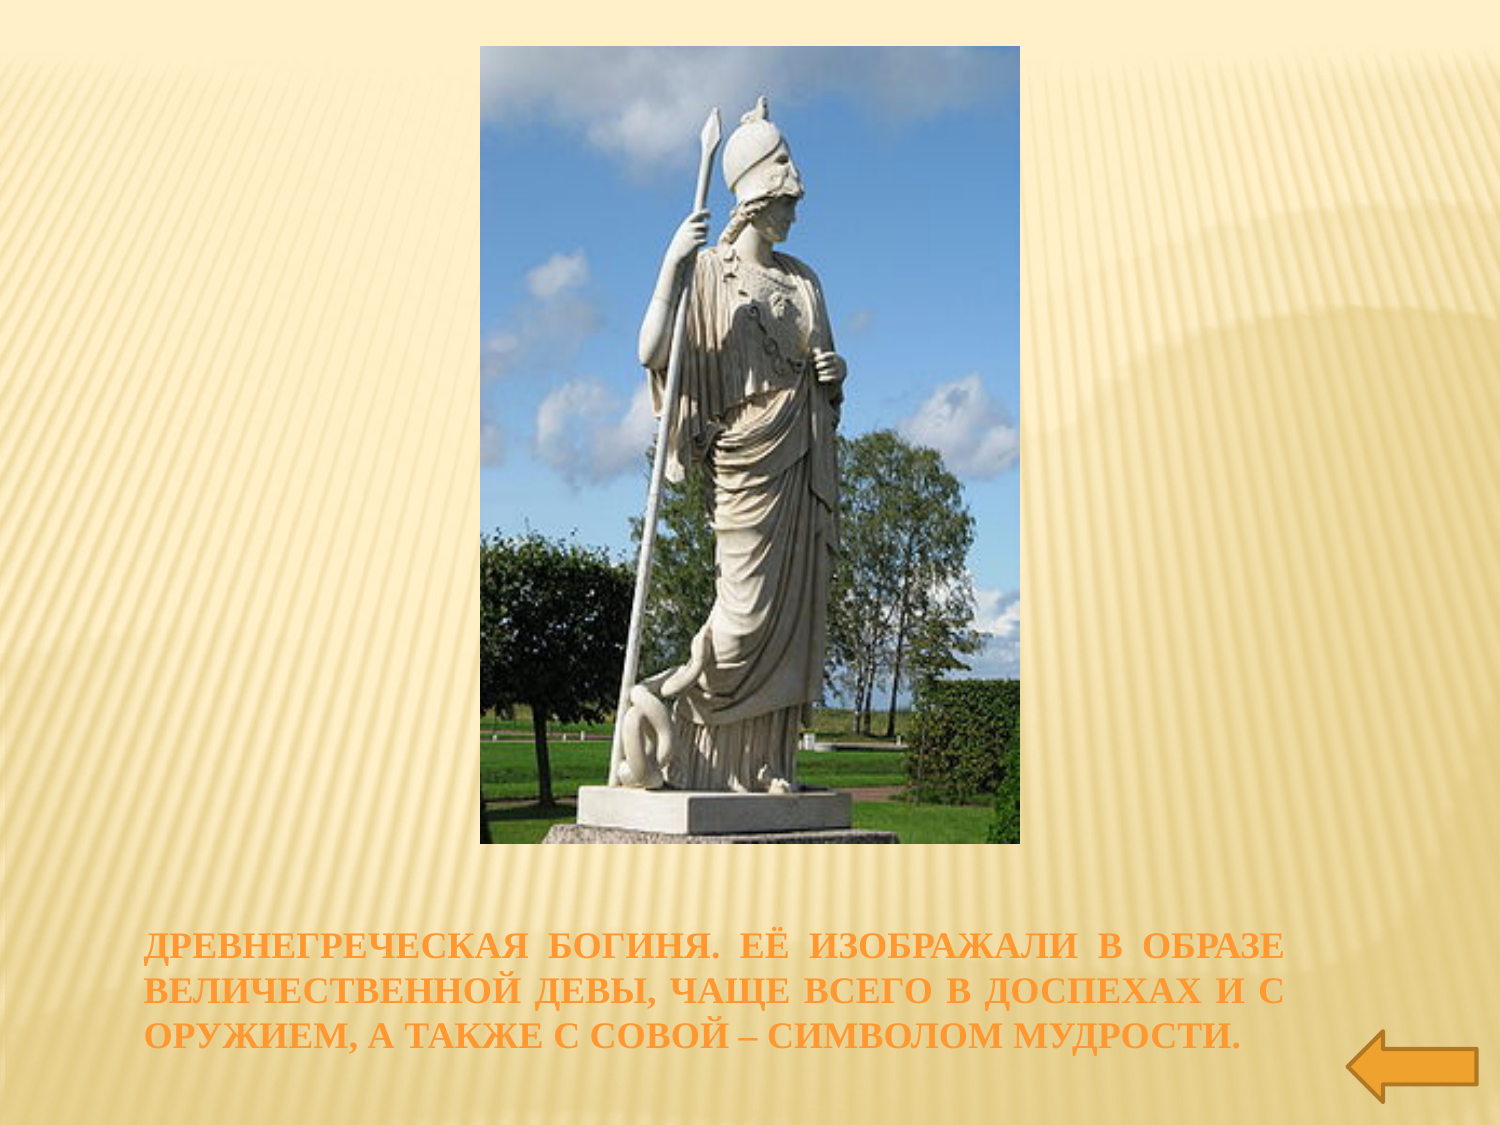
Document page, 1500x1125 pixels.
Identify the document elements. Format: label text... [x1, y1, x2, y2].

picture [480, 46, 1020, 844]
text_box Древнегреческая богиня. Её изображали в образе величественной девы, чаще всего в доспехах и с оружием, а также с совой – символом мудрости. [128, 913, 1301, 1064]
text_box [1345, 1029, 1479, 1105]
